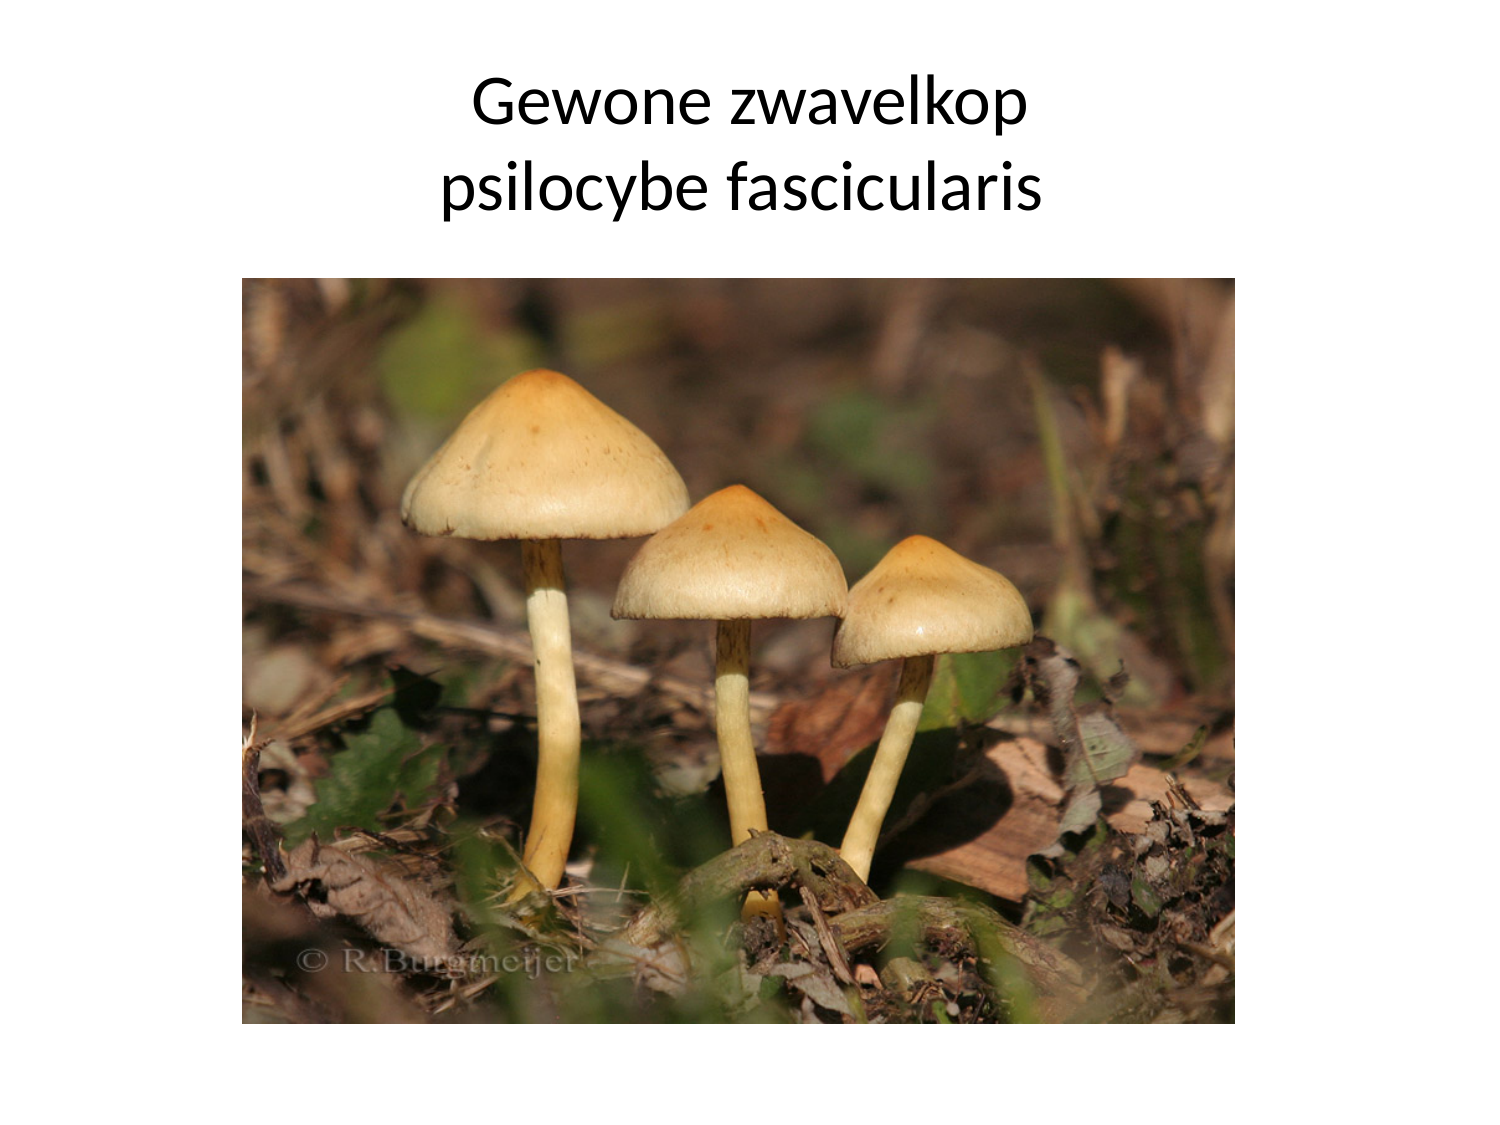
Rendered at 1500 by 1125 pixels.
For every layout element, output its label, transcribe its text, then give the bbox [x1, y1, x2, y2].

picture [241, 278, 1235, 1024]
title Gewone zwavelkop psilocybe fascicularis [75, 45, 1425, 233]
